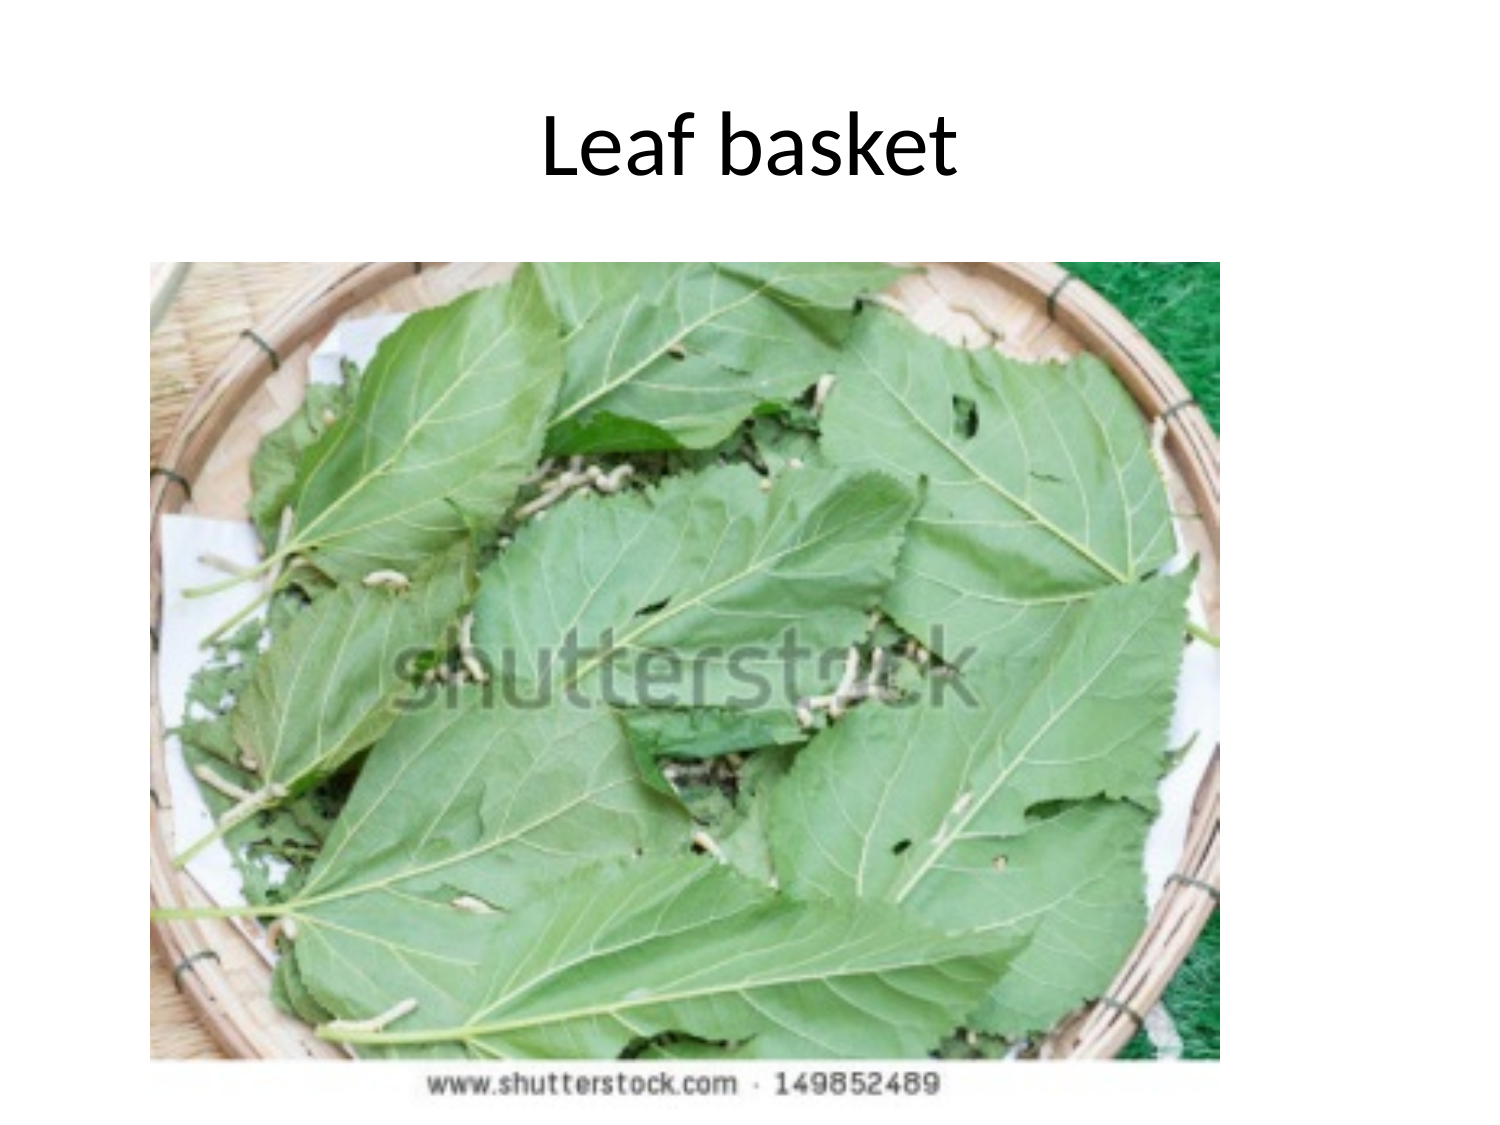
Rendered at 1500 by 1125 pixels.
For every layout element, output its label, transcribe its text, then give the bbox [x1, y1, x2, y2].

title Leaf basket [75, 45, 1425, 233]
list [149, 262, 1220, 1109]
